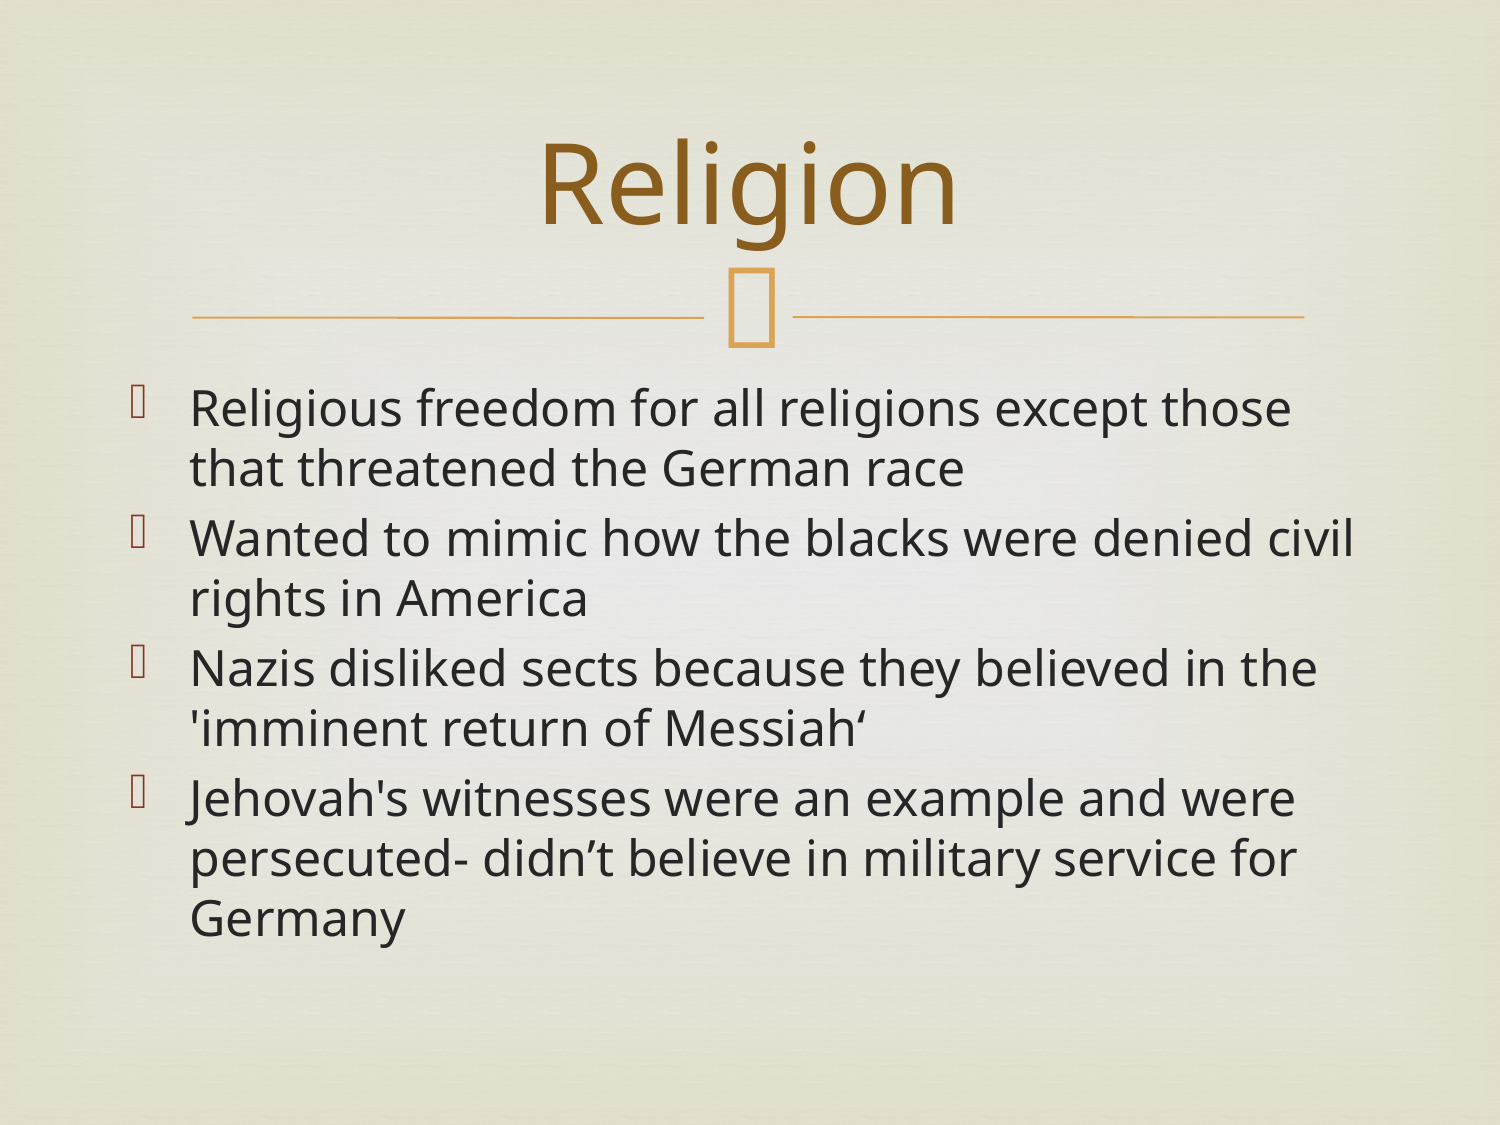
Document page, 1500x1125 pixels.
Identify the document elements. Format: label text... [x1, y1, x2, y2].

title Religion [112, 93, 1386, 267]
list Religious freedom for all religions except those that threatened the German race Wanted to mimic how the blacks were denied civil rights in America Nazis disliked sects because they believed in the 'imminent return of Messiah‘ Jehovah's witnesses were an example and were persecuted- didn’t believe in military service for Germany [114, 368, 1386, 1063]
